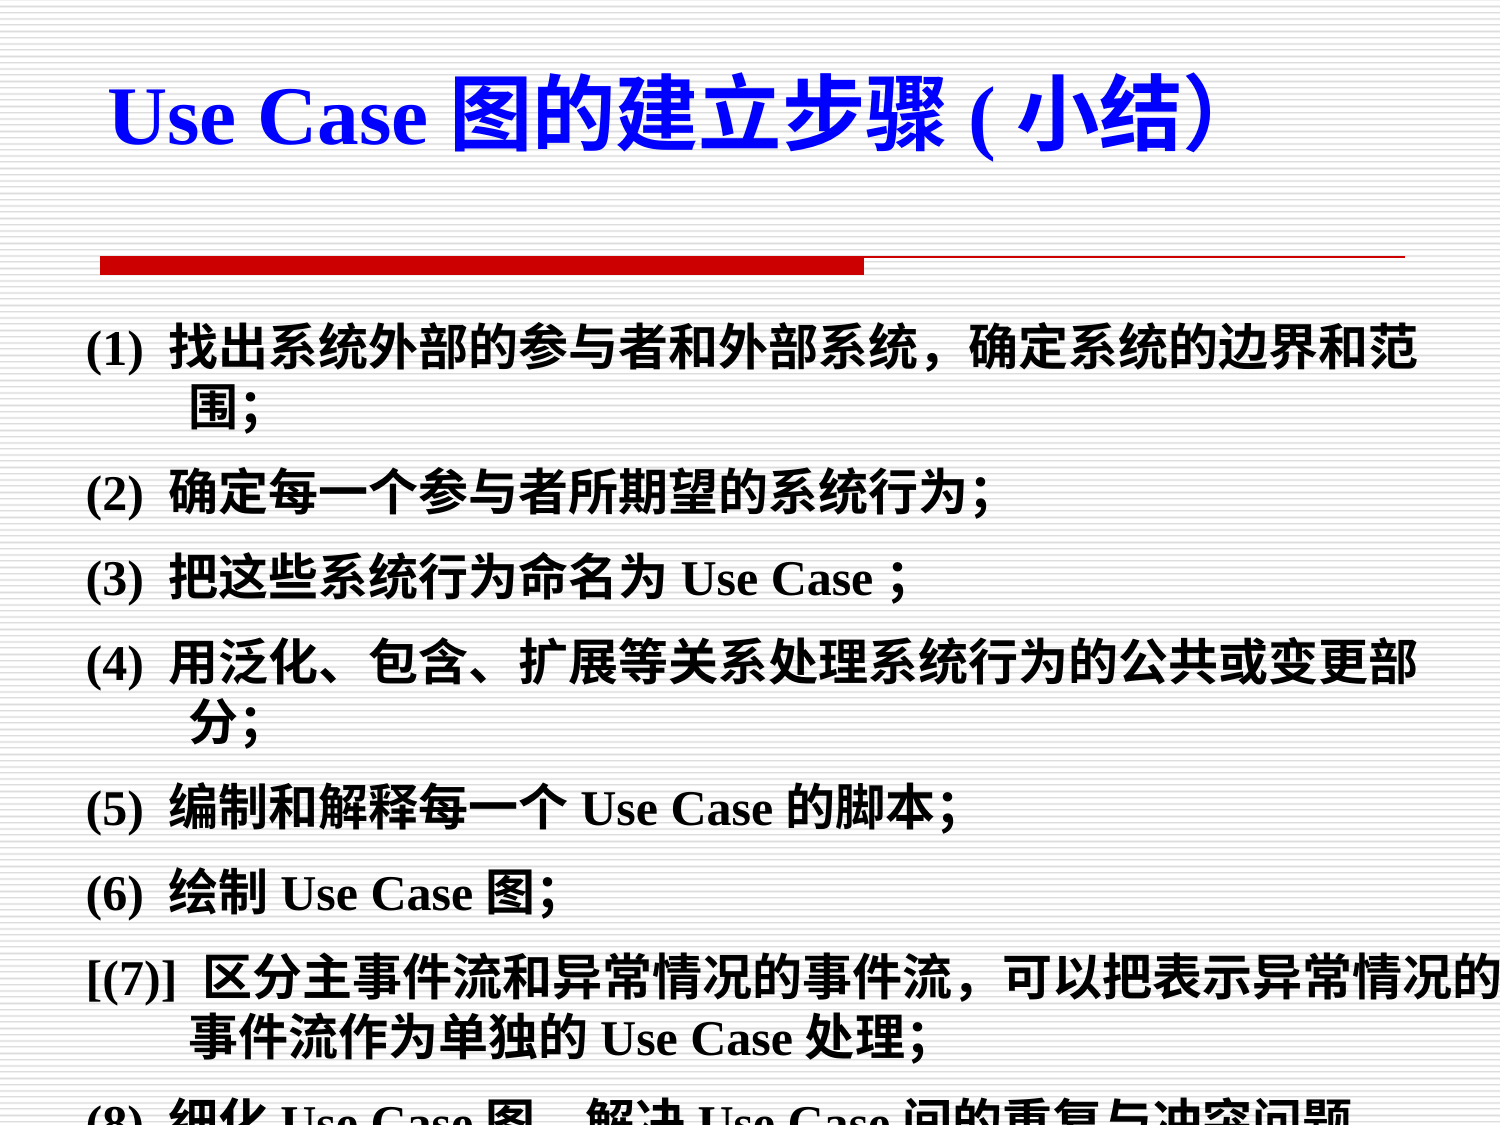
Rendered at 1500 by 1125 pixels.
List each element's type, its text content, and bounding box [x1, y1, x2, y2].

text_box Use Case图的建立步骤(小结） [92, 54, 1456, 164]
picture [0, 0, 1500, 1125]
text_box (1) 找出系统外部的参与者和外部系统，确定系统的边界和范围； (2) 确定每一个参与者所期望的系统行为； (3) 把这些系统行为命名为Use Case； (4) 用泛化、包含、扩展等关系处理系统行为的公共或变更部分； (5) 编制和解释每一个Use Case的脚本； (6) 绘制Use Case图； [(7)] 区分主事件流和异常情况的事件流，可以把表示异常情况的事件流作为单独的Use Case处理； (8) 细化Use Case图，解决Use Case间的重复与冲突问题。 [70, 308, 1500, 1071]
